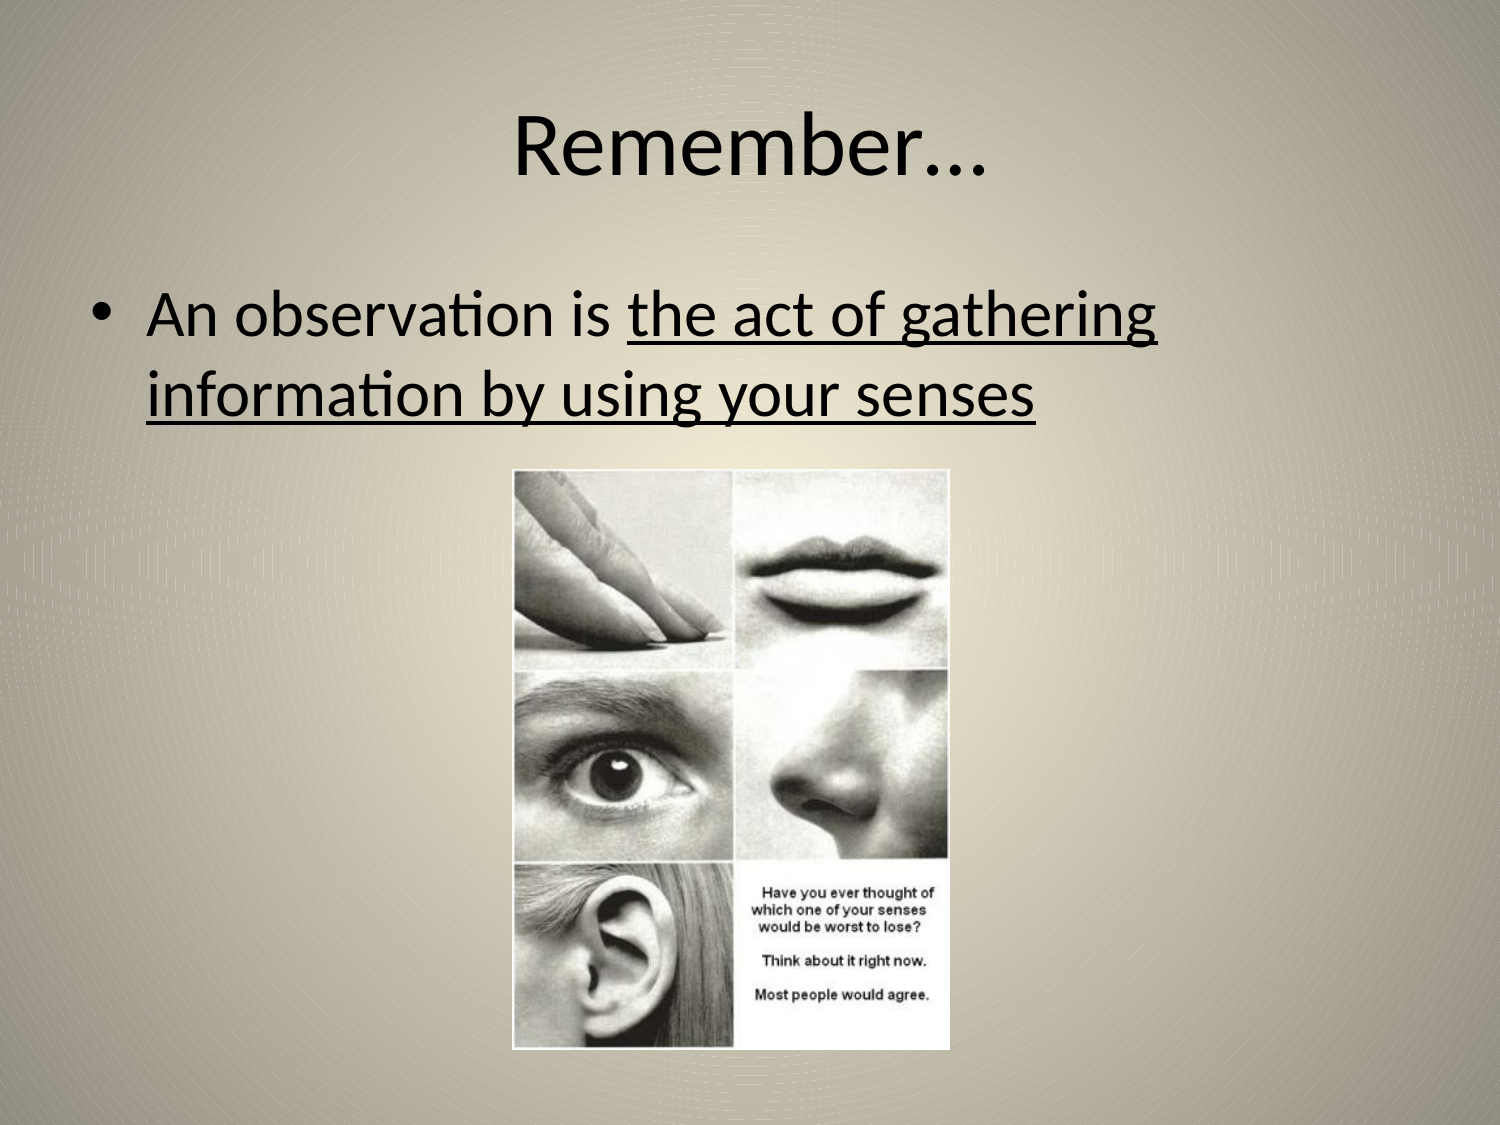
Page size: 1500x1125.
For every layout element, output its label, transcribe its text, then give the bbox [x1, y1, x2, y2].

list An observation is the act of gathering information by using your senses [75, 262, 1425, 1005]
picture [512, 468, 951, 1051]
title Remember… [75, 45, 1425, 233]
